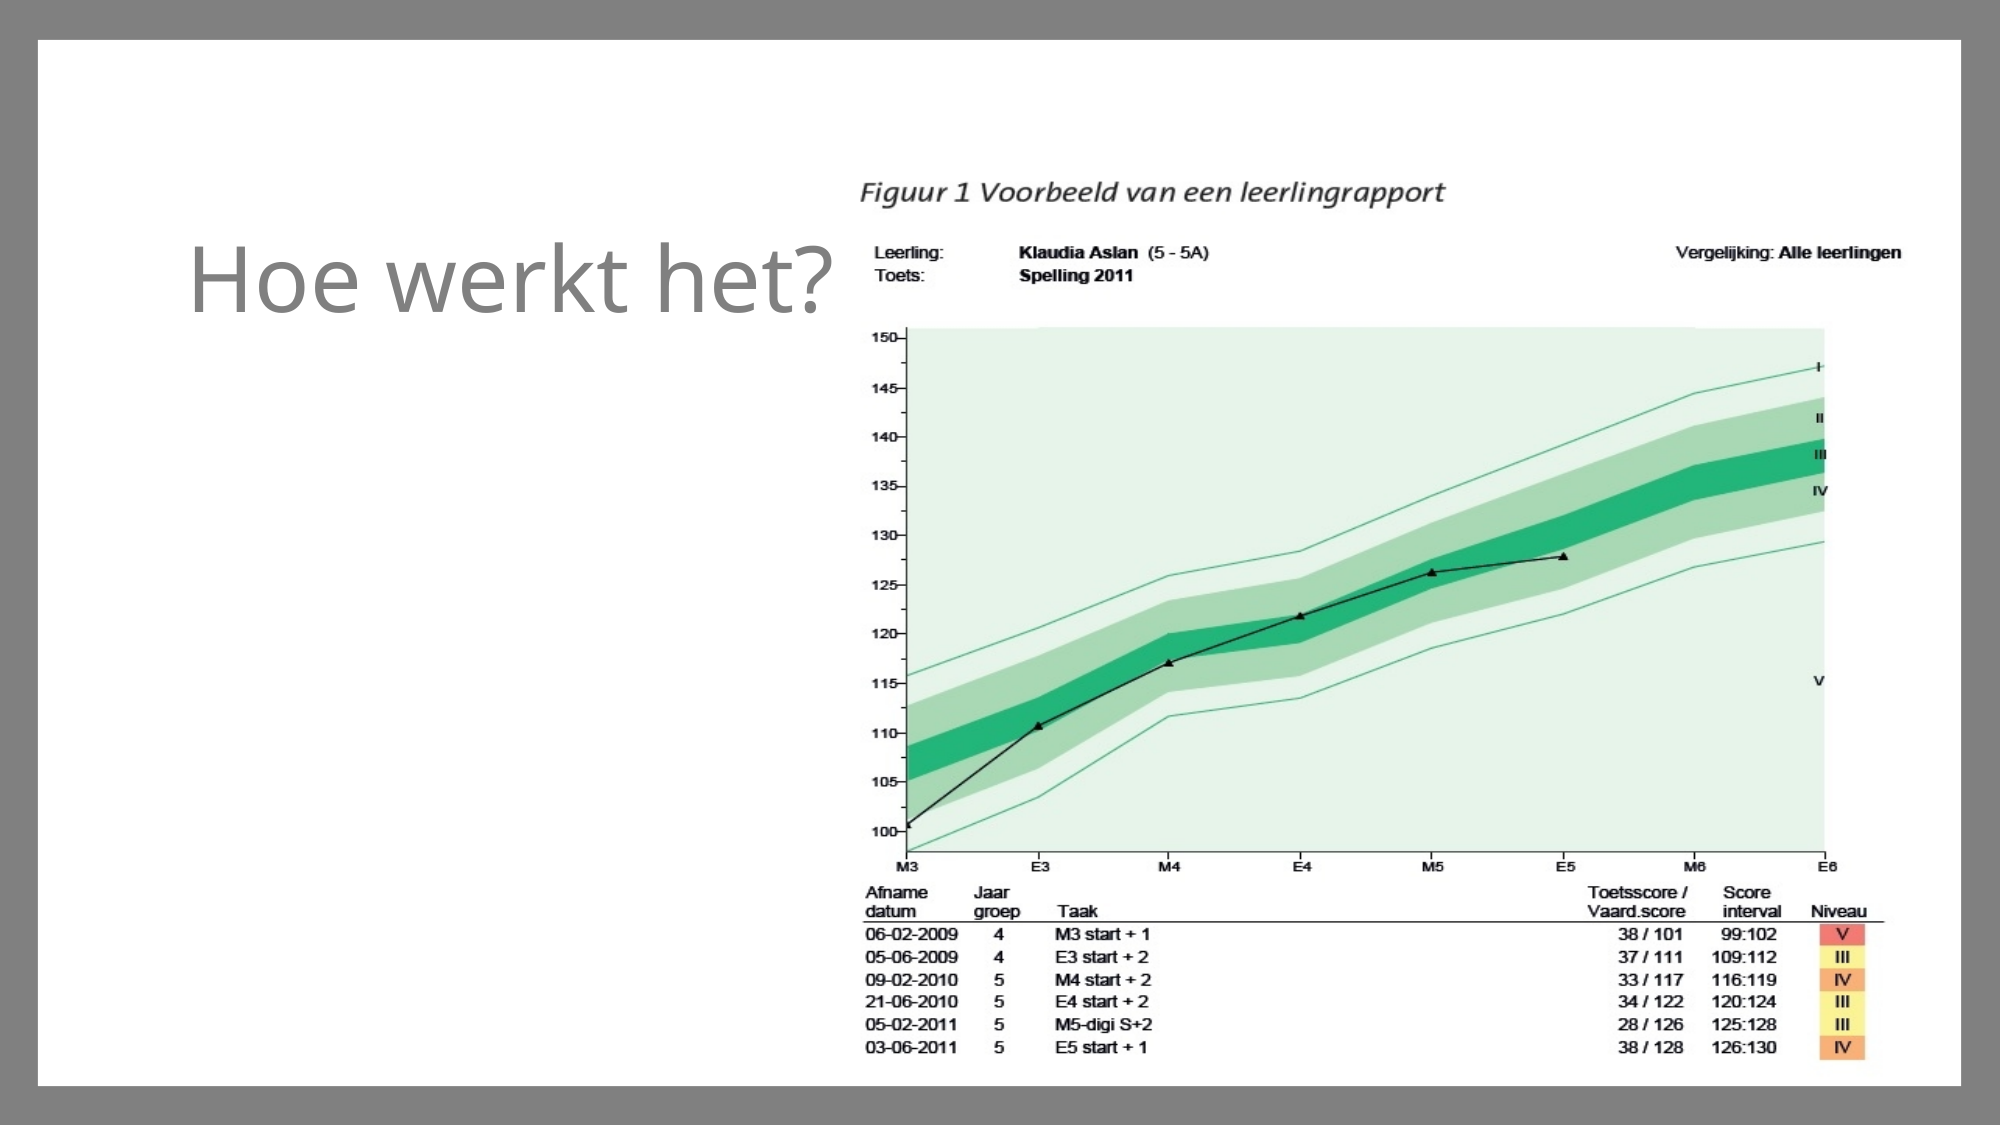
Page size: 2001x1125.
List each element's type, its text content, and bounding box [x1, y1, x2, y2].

picture [835, 171, 1940, 1079]
title Hoe werkt het? [171, 171, 833, 394]
